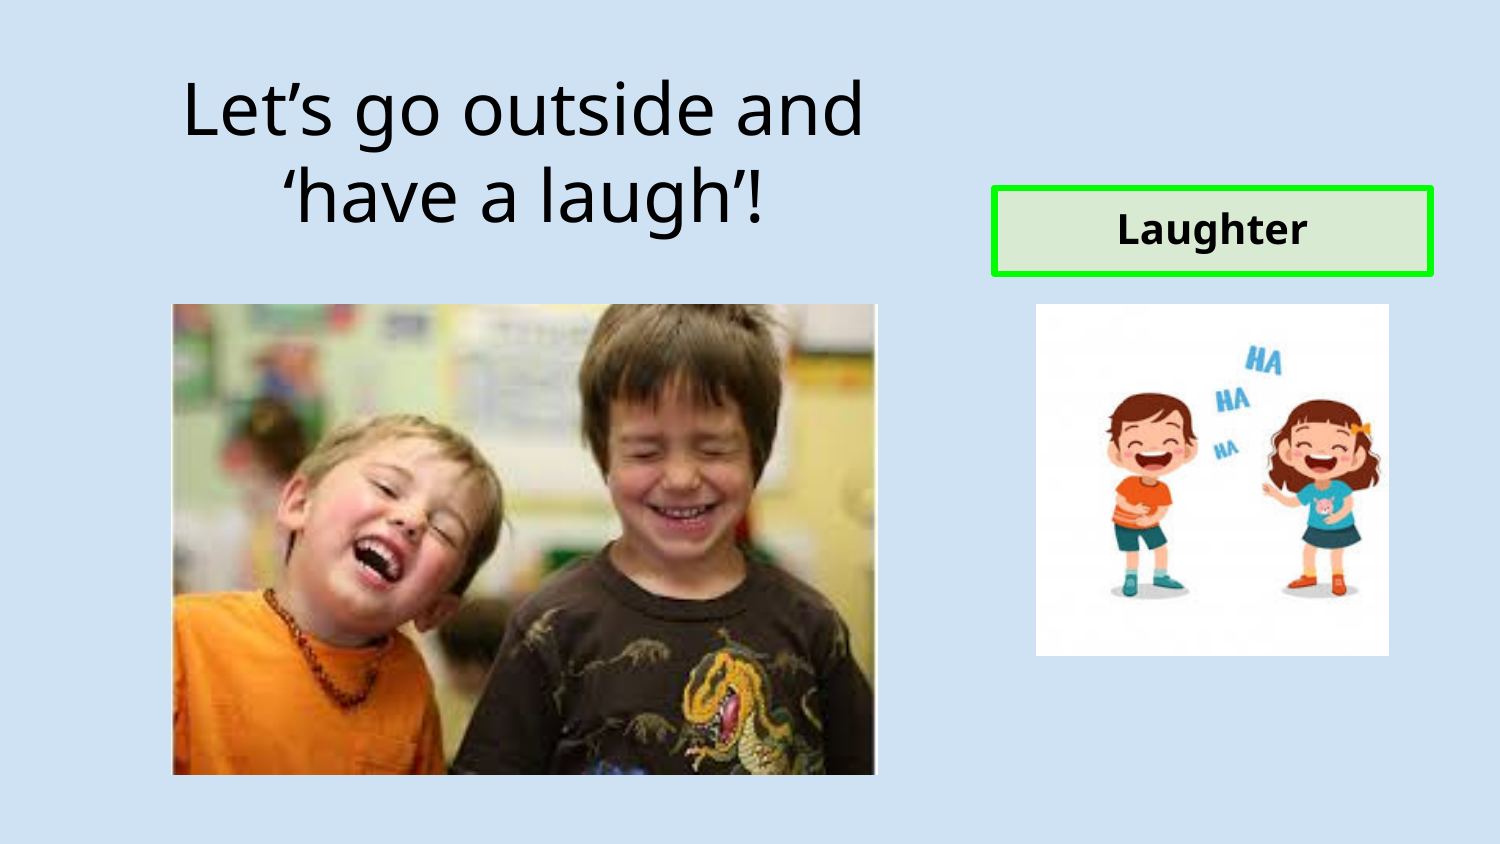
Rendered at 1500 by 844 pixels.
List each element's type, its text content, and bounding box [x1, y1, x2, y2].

picture [170, 304, 878, 775]
text_box Let’s go outside and ‘have a laugh’! [111, 47, 937, 188]
text_box Laughter [994, 187, 1431, 274]
picture [1036, 304, 1389, 657]
